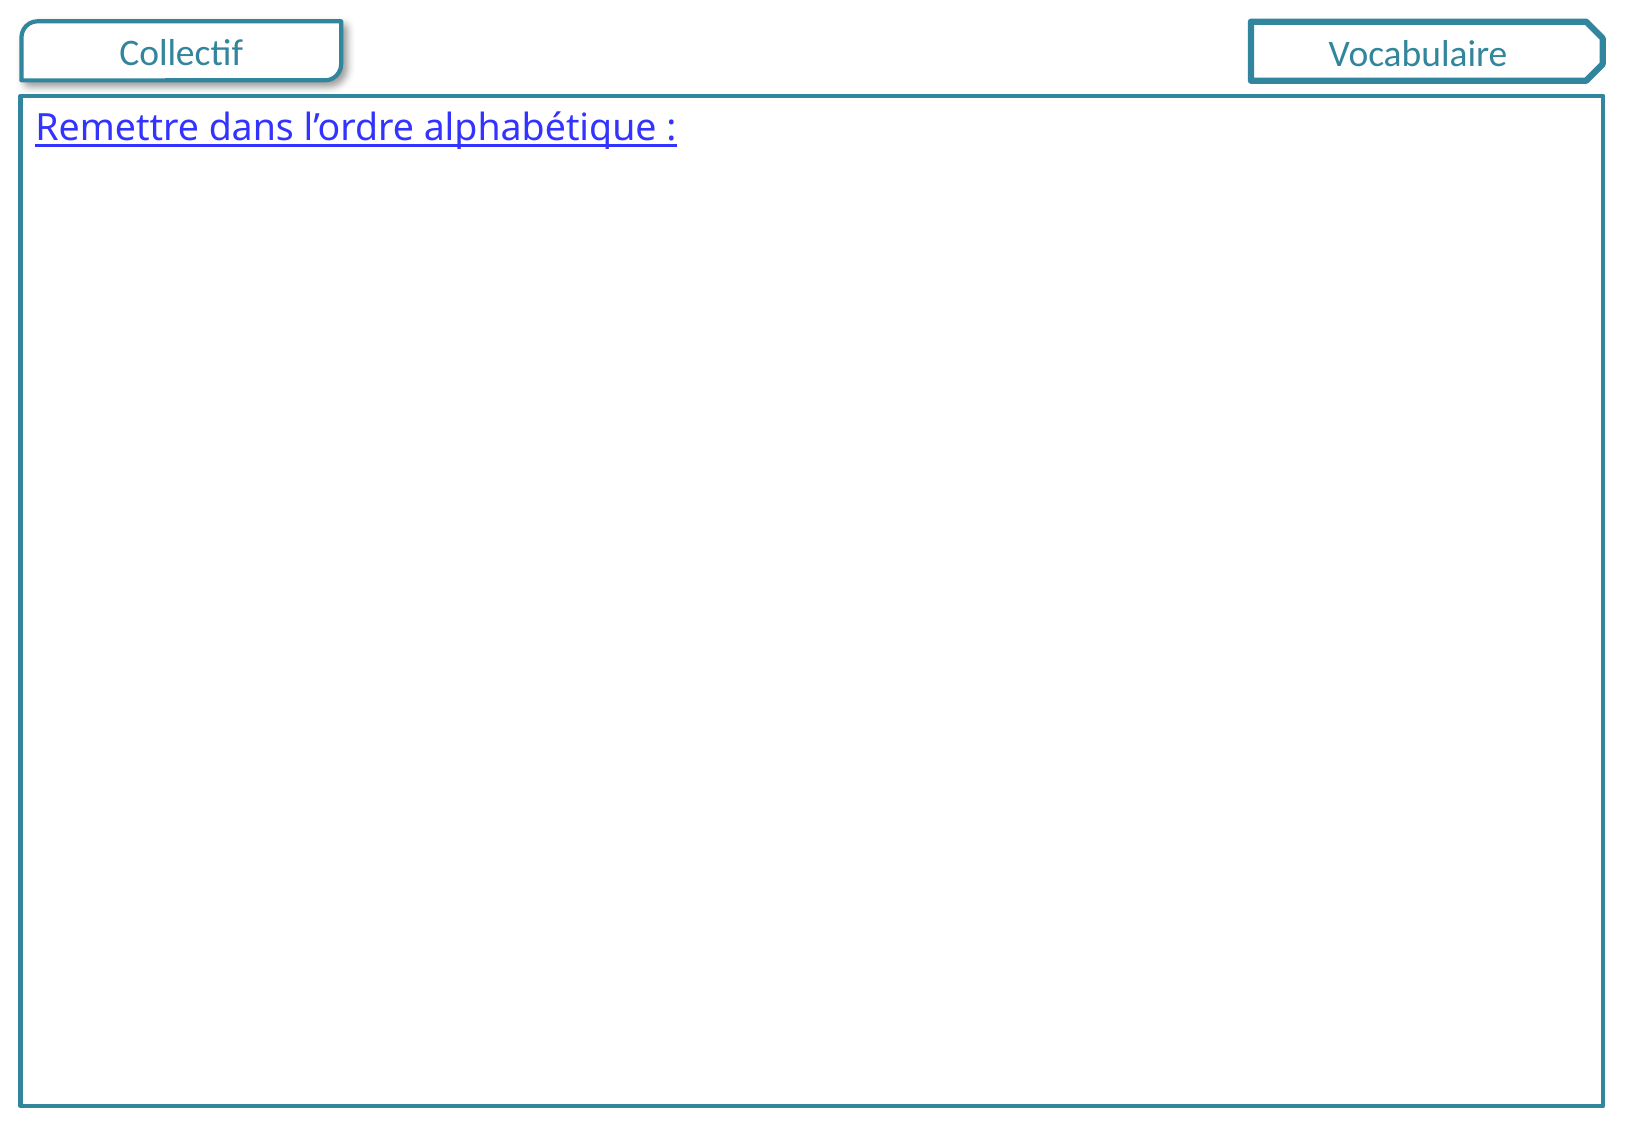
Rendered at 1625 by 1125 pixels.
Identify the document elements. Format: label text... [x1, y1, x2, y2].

list Remettre dans l’ordre alphabétique : [18, 94, 1605, 1108]
list Vocabulaire [1251, 21, 1585, 81]
